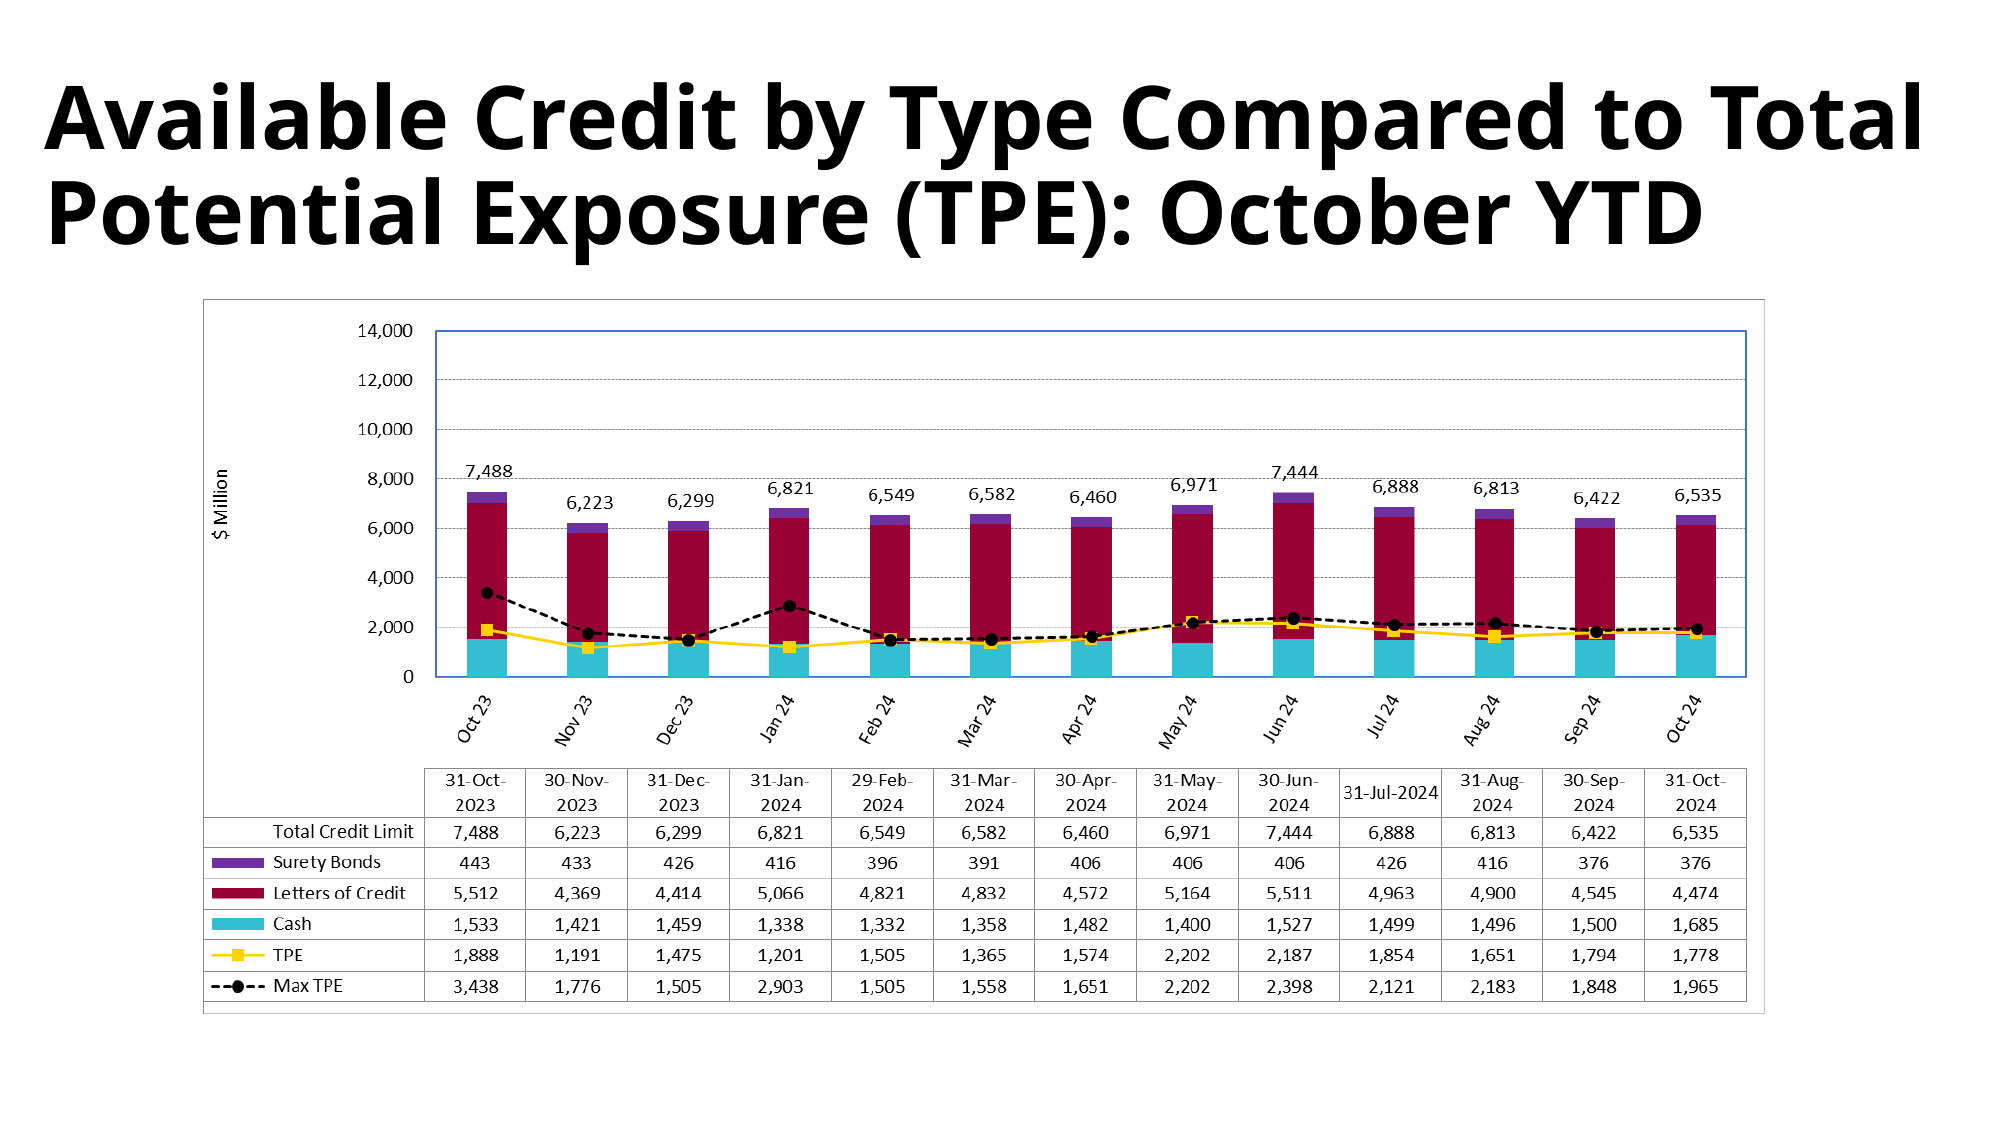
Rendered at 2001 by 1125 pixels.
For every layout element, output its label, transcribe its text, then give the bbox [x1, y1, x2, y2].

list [203, 299, 1765, 1014]
title Available Credit by Type Compared to Total Potential Exposure (TPE): October YTD [29, 59, 1955, 278]
